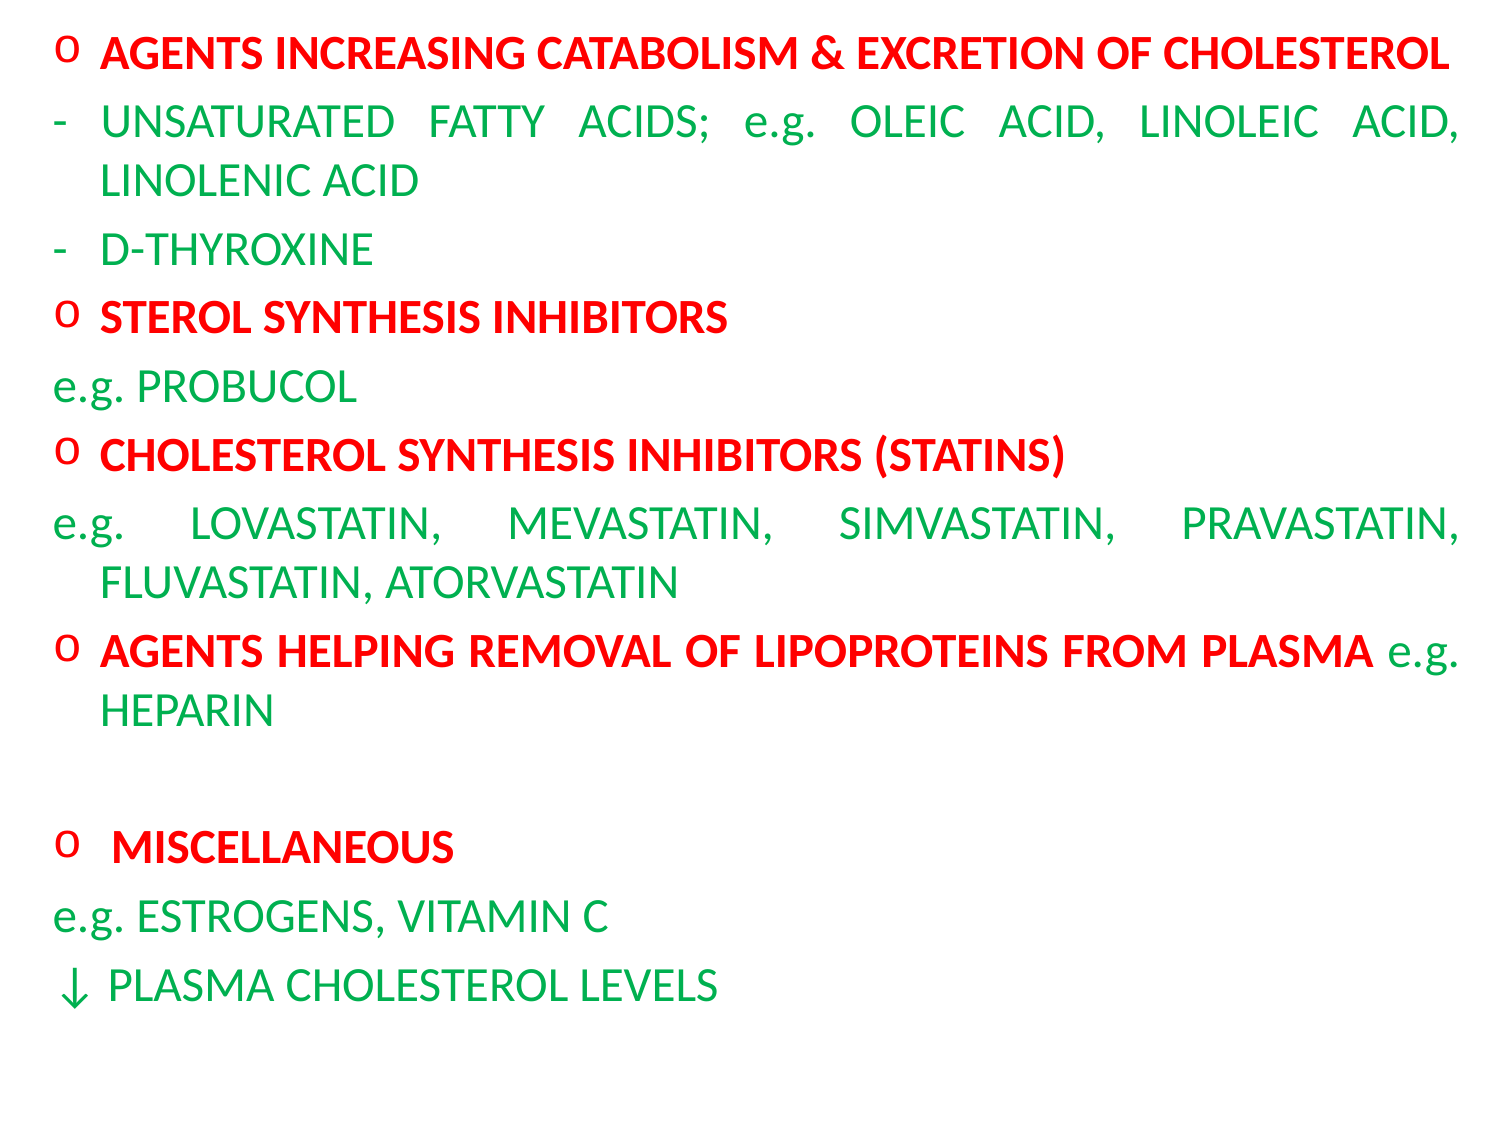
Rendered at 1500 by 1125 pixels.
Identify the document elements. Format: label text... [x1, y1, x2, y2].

list AGENTS INCREASING CATABOLISM & EXCRETION OF CHOLESTEROL - UNSATURATED FATTY ACIDS; e.g. OLEIC ACID, LINOLEIC ACID, LINOLENIC ACID - D-THYROXINE STEROL SYNTHESIS INHIBITORS e.g. PROBUCOL CHOLESTEROL SYNTHESIS INHIBITORS (STATINS) e.g. LOVASTATIN, MEVASTATIN, SIMVASTATIN, PRAVASTATIN, FLUVASTATIN, ATORVASTATIN AGENTS HELPING REMOVAL OF LIPOPROTEINS FROM PLASMA e.g. HEPARIN MISCELLANEOUS e.g. ESTROGENS, VITAMIN C ↓ PLASMA CHOLESTEROL LEVELS [37, 12, 1475, 1088]
